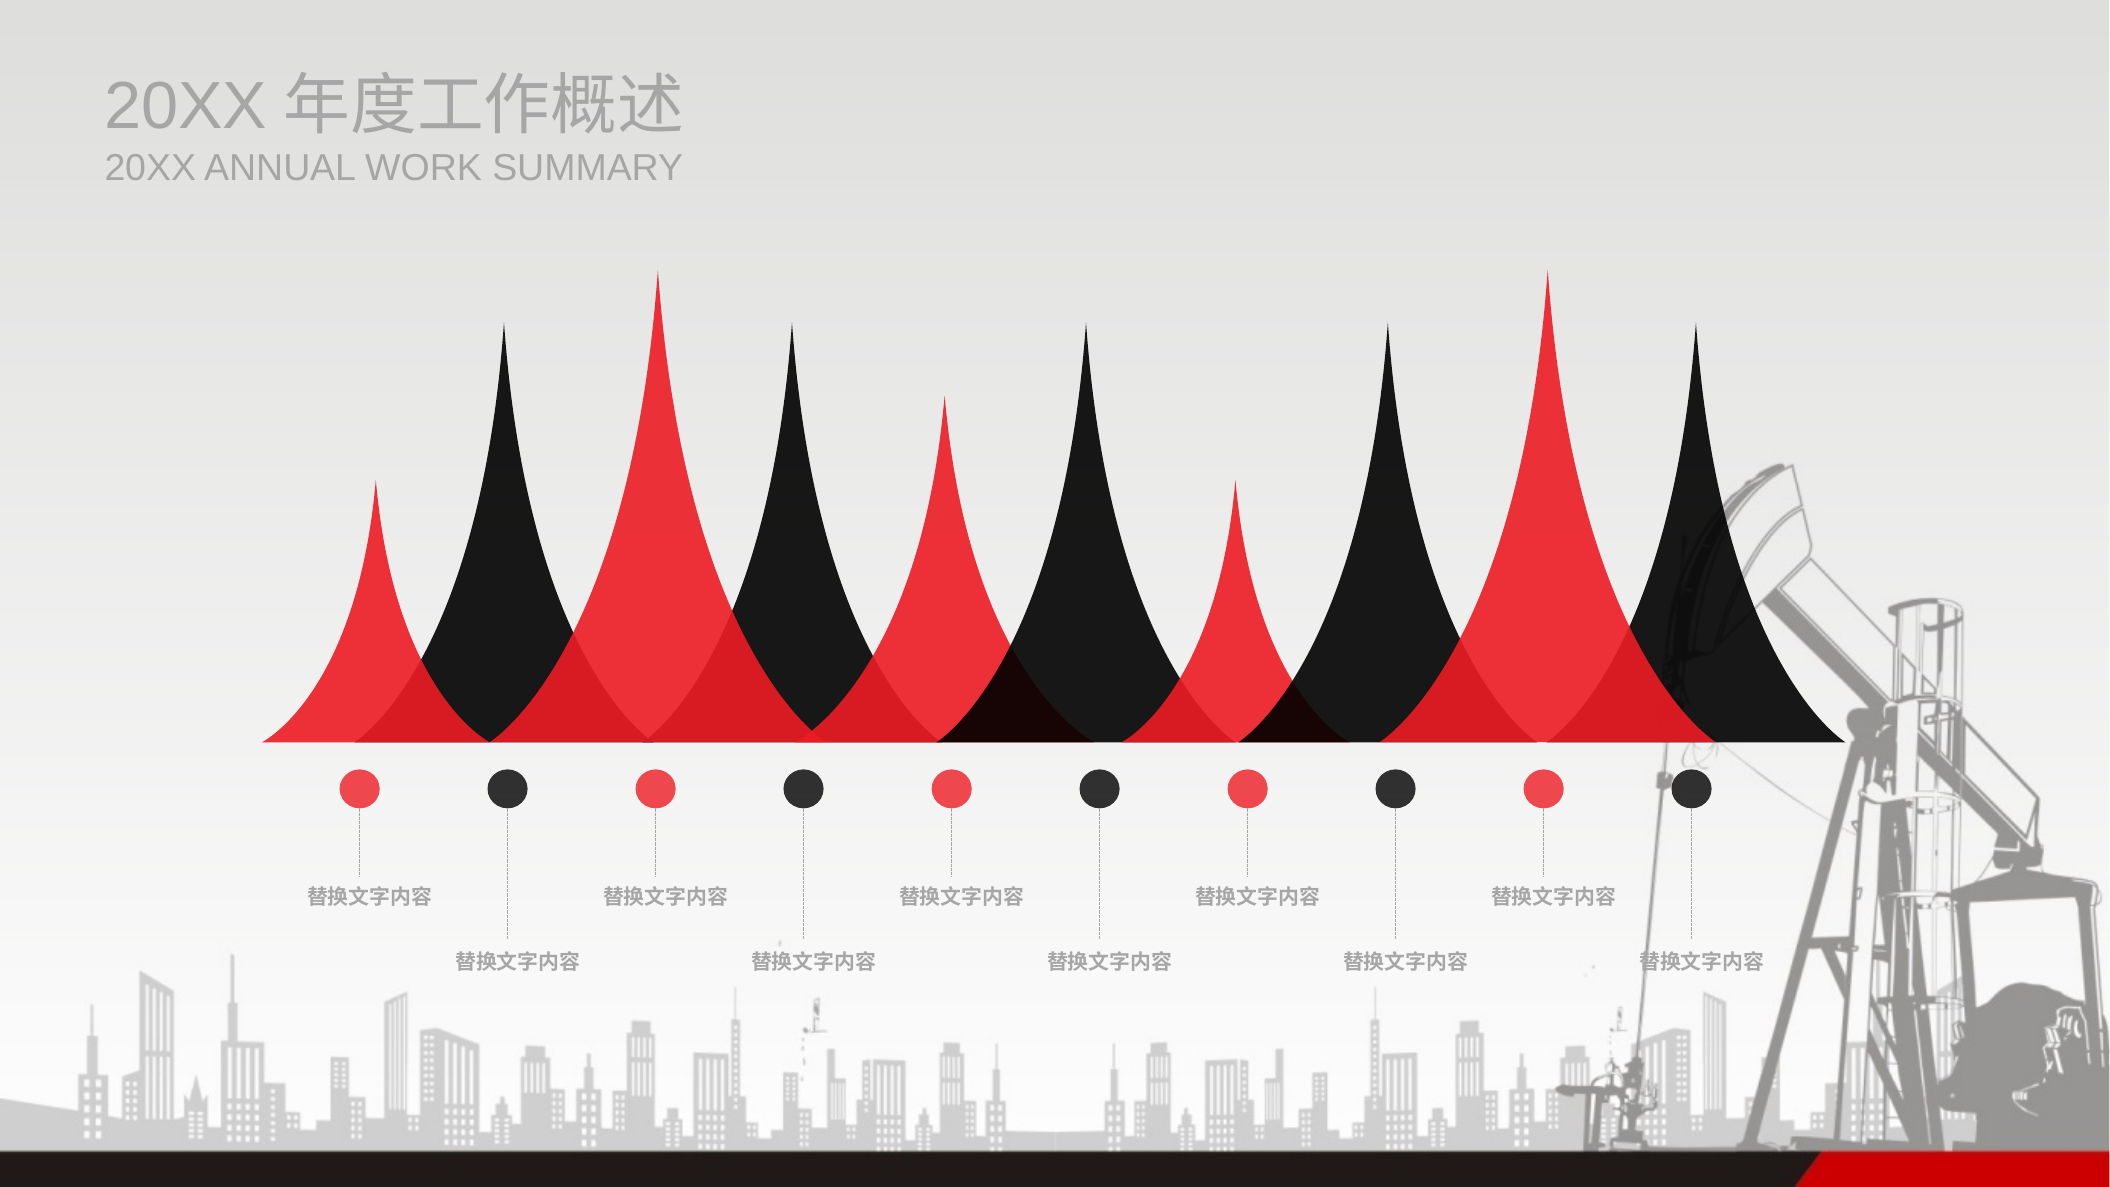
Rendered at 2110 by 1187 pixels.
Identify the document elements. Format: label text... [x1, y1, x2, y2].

text_box [936, 322, 1180, 743]
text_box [306, 769, 433, 909]
text_box 20XX ANNUAL WORK SUMMARY [104, 142, 692, 188]
text_box [732, 322, 873, 730]
text_box [1238, 322, 1460, 743]
text_box [261, 479, 489, 743]
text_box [898, 769, 1025, 909]
text_box [489, 269, 811, 743]
text_box [1630, 322, 1846, 743]
text_box [1121, 479, 1292, 743]
text_box [421, 322, 573, 741]
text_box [1638, 769, 1765, 975]
text_box 20XX年度工作概述 [104, 61, 692, 142]
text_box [1194, 769, 1321, 909]
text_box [1342, 769, 1469, 975]
text_box [1379, 269, 1716, 743]
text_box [602, 769, 729, 909]
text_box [1490, 769, 1617, 909]
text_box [454, 769, 581, 975]
text_box [795, 395, 1010, 743]
picture [0, 0, 2110, 1187]
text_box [750, 769, 877, 975]
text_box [1046, 769, 1173, 975]
